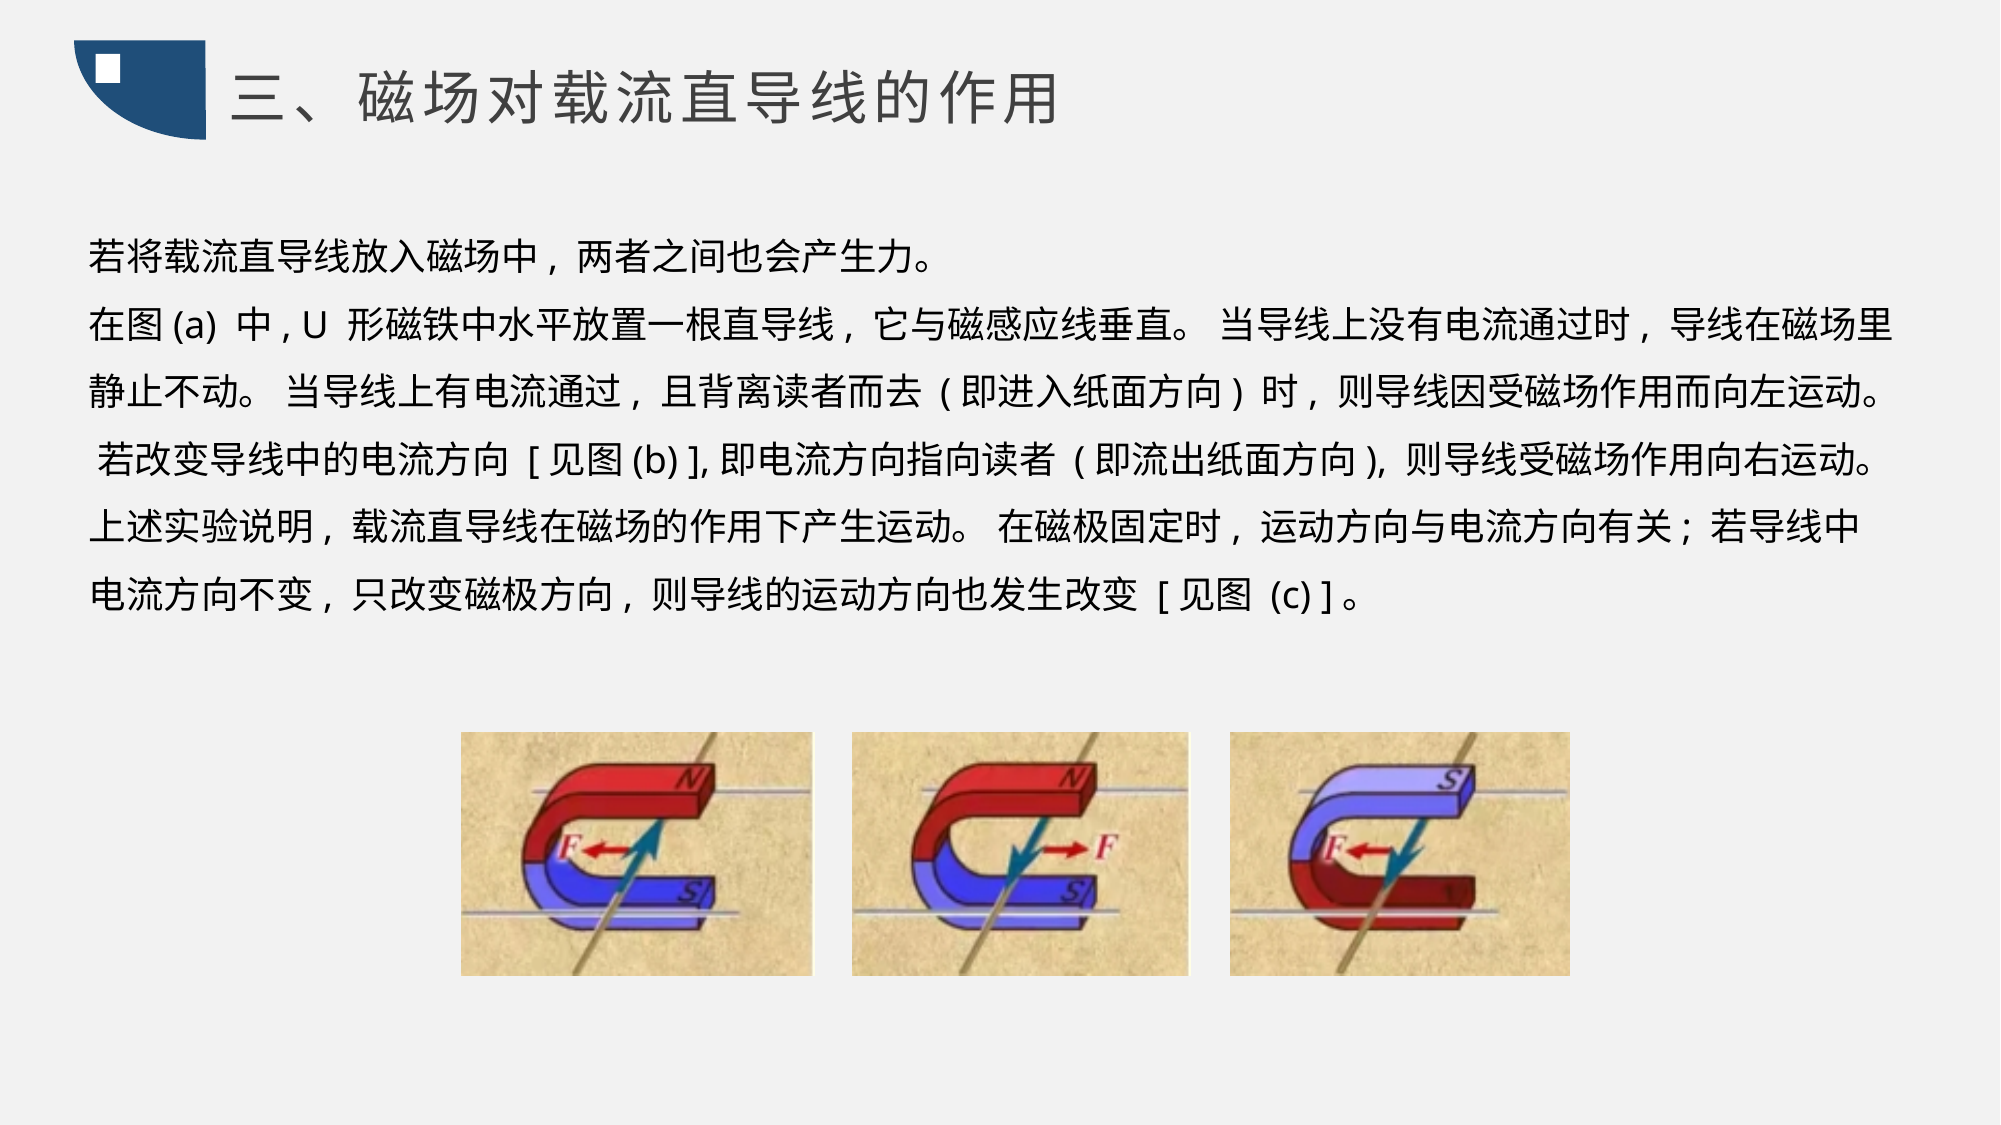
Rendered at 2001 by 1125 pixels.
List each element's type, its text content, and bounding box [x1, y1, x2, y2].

picture [460, 732, 815, 976]
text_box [74, 0, 1208, 140]
picture [852, 732, 1191, 976]
text_box 若将载流直导线放入磁场中, 两者之间也会产生力。 在图(a) 中, U 形磁铁中水平放置一根直导线, 它与磁感应线垂直。 当导线上没有电流通过时, 导线在磁场里静止不动。 当导线上有电流通过, 且背离读者而去 (即进入纸面方向) 时, 则导线因受磁场作用而向左运动。 若改变导线中的电流方向 [见图(b) ],即电流方向指向读者 (即流出纸面方向), 则导线受磁场作用向右运动。 上述实验说明, 载流直导线在磁场的作用下产生运动。 在磁极固定时, 运动方向与电流方向有关; 若导线中电流方向不变, 只改变磁极方向, 则导线的运动方向也发生改变 [见图 (c) ]。 [74, 203, 1910, 624]
picture [1230, 732, 1570, 976]
